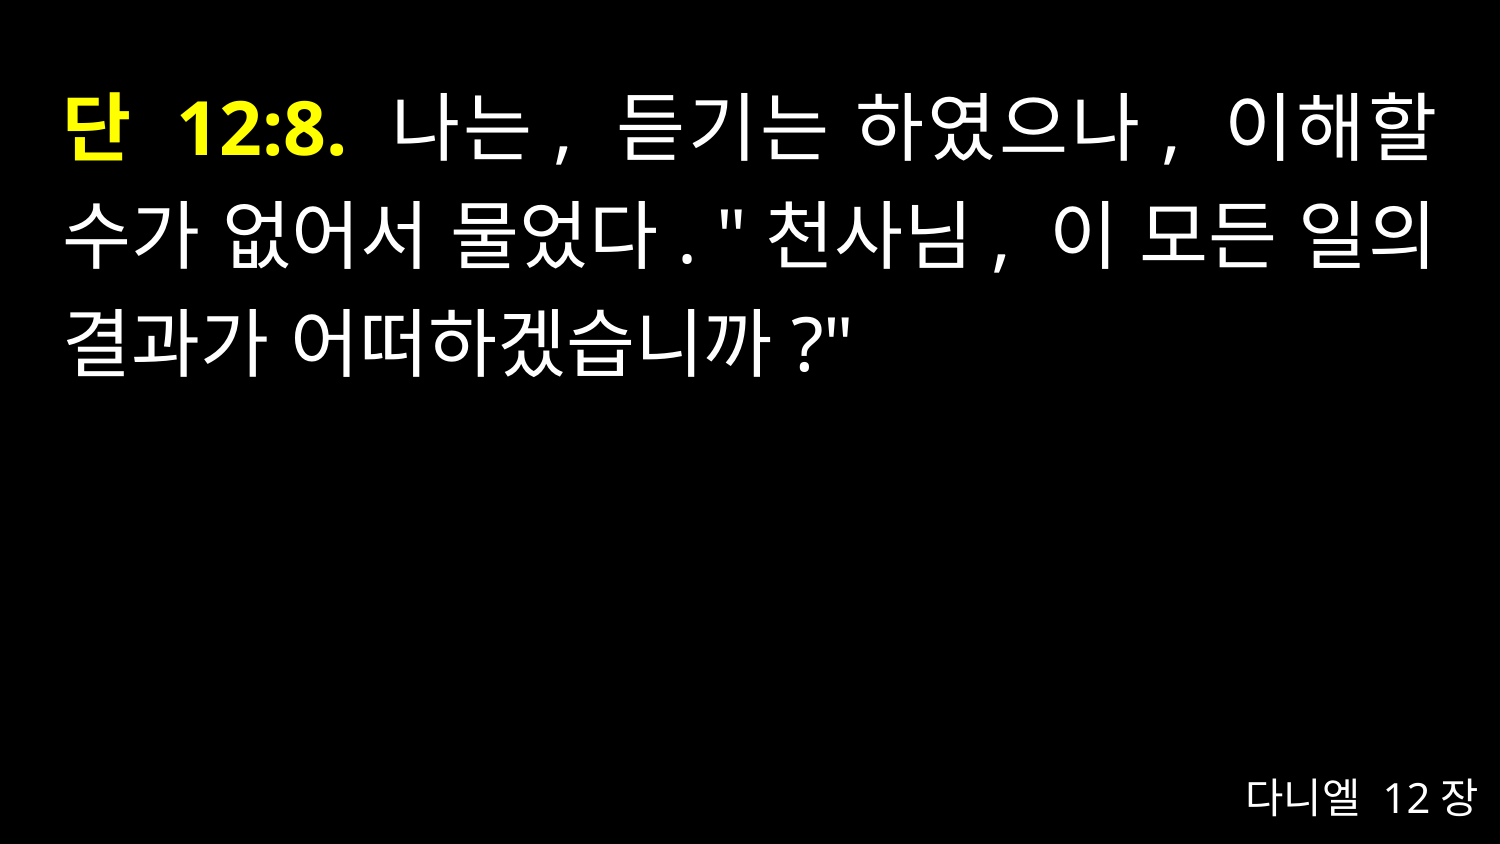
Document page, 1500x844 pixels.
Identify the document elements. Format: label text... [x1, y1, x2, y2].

title 단 12:8. 나는, 듣기는 하였으나, 이해할 수가 없어서 물었다. "천사님, 이 모든 일의 결과가 어떠하겠습니까?" [0, 0, 1500, 844]
subtitle 다니엘 12장 [916, 770, 1500, 844]
